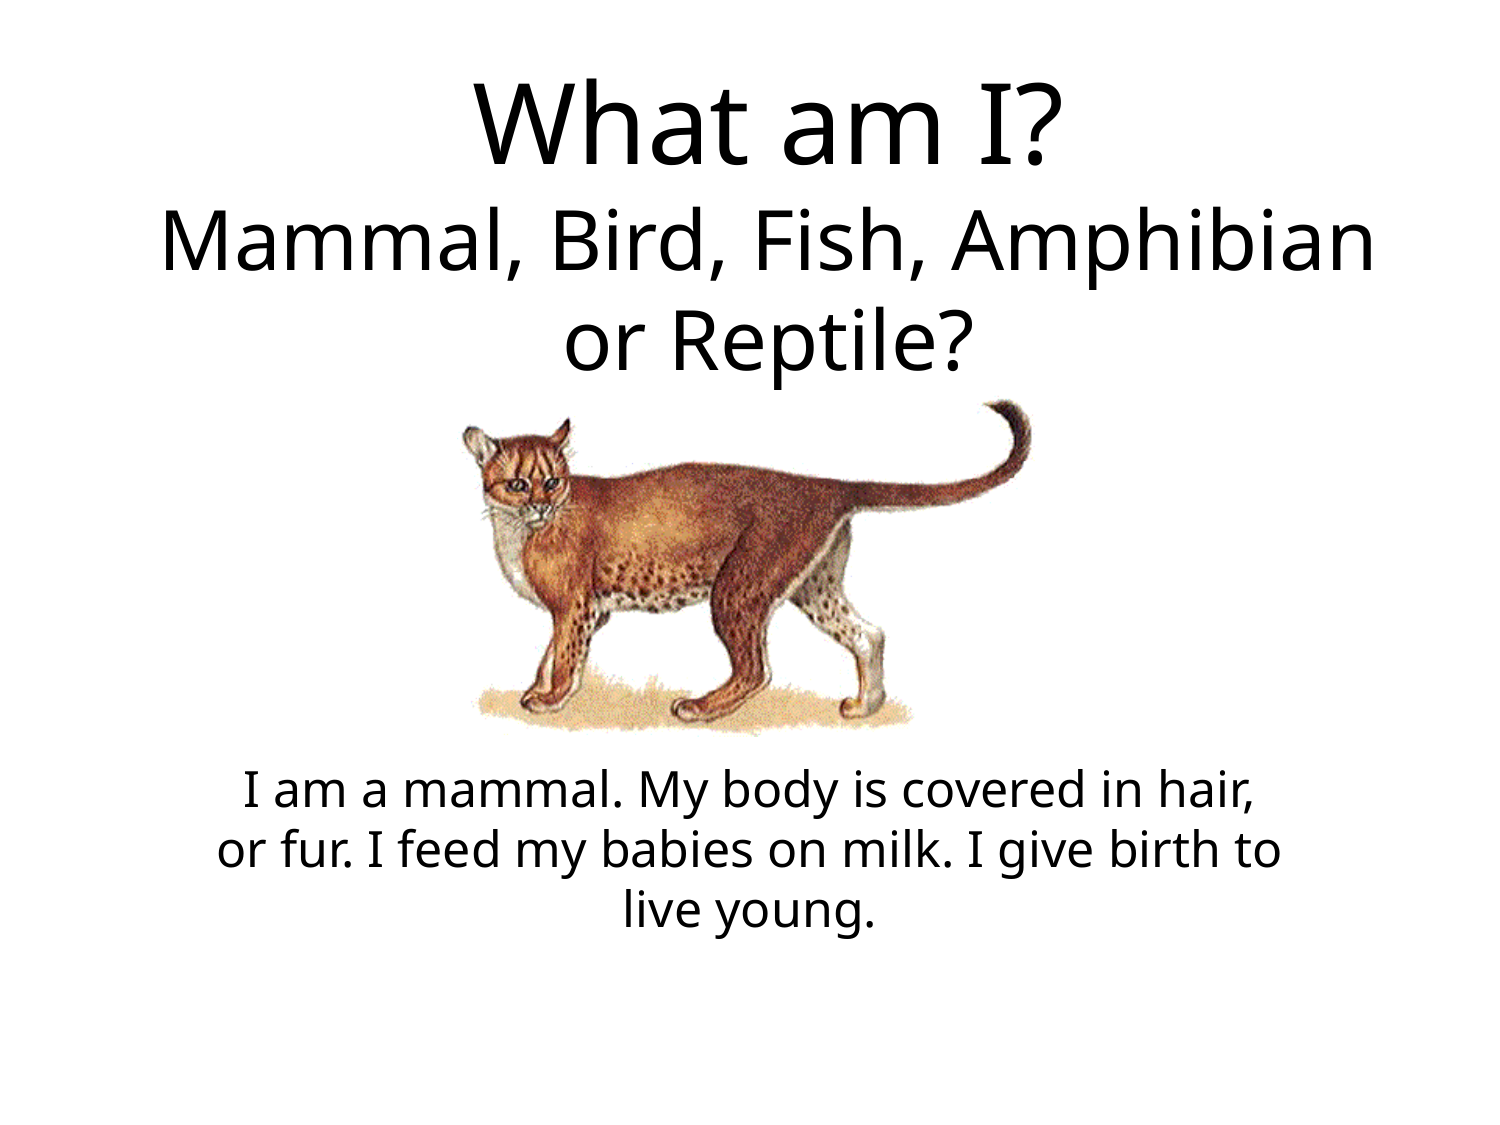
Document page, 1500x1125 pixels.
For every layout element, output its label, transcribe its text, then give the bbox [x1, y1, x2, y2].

picture [456, 387, 1044, 737]
text_box What am I? Mammal, Bird, Fish, Amphibian or Reptile? [124, 137, 1413, 413]
text_box I am a mammal. My body is covered in hair, or fur. I feed my babies on milk. I give birth to live young. [200, 749, 1300, 945]
